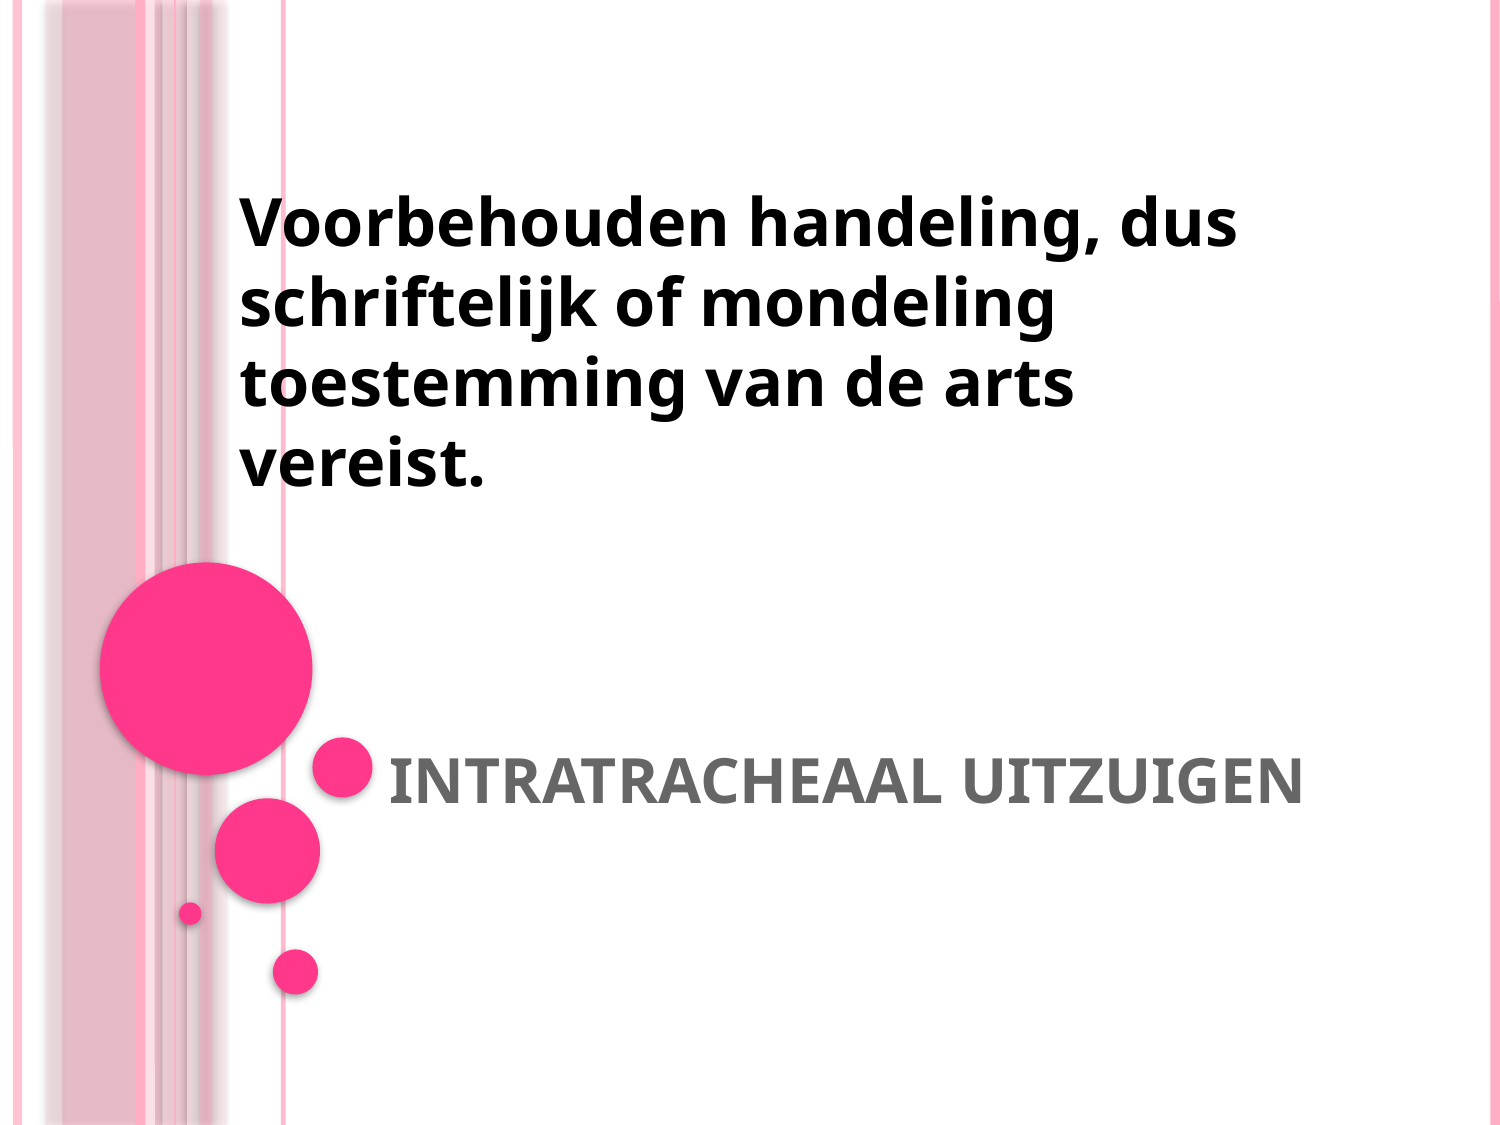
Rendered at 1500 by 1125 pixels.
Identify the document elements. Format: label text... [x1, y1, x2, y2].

title Intratracheaal uitzuigen [1275, 512, 1388, 824]
subtitle Voorbehouden handeling, dus schriftelijk of mondeling toestemming van de arts vereist. [225, 172, 1275, 835]
